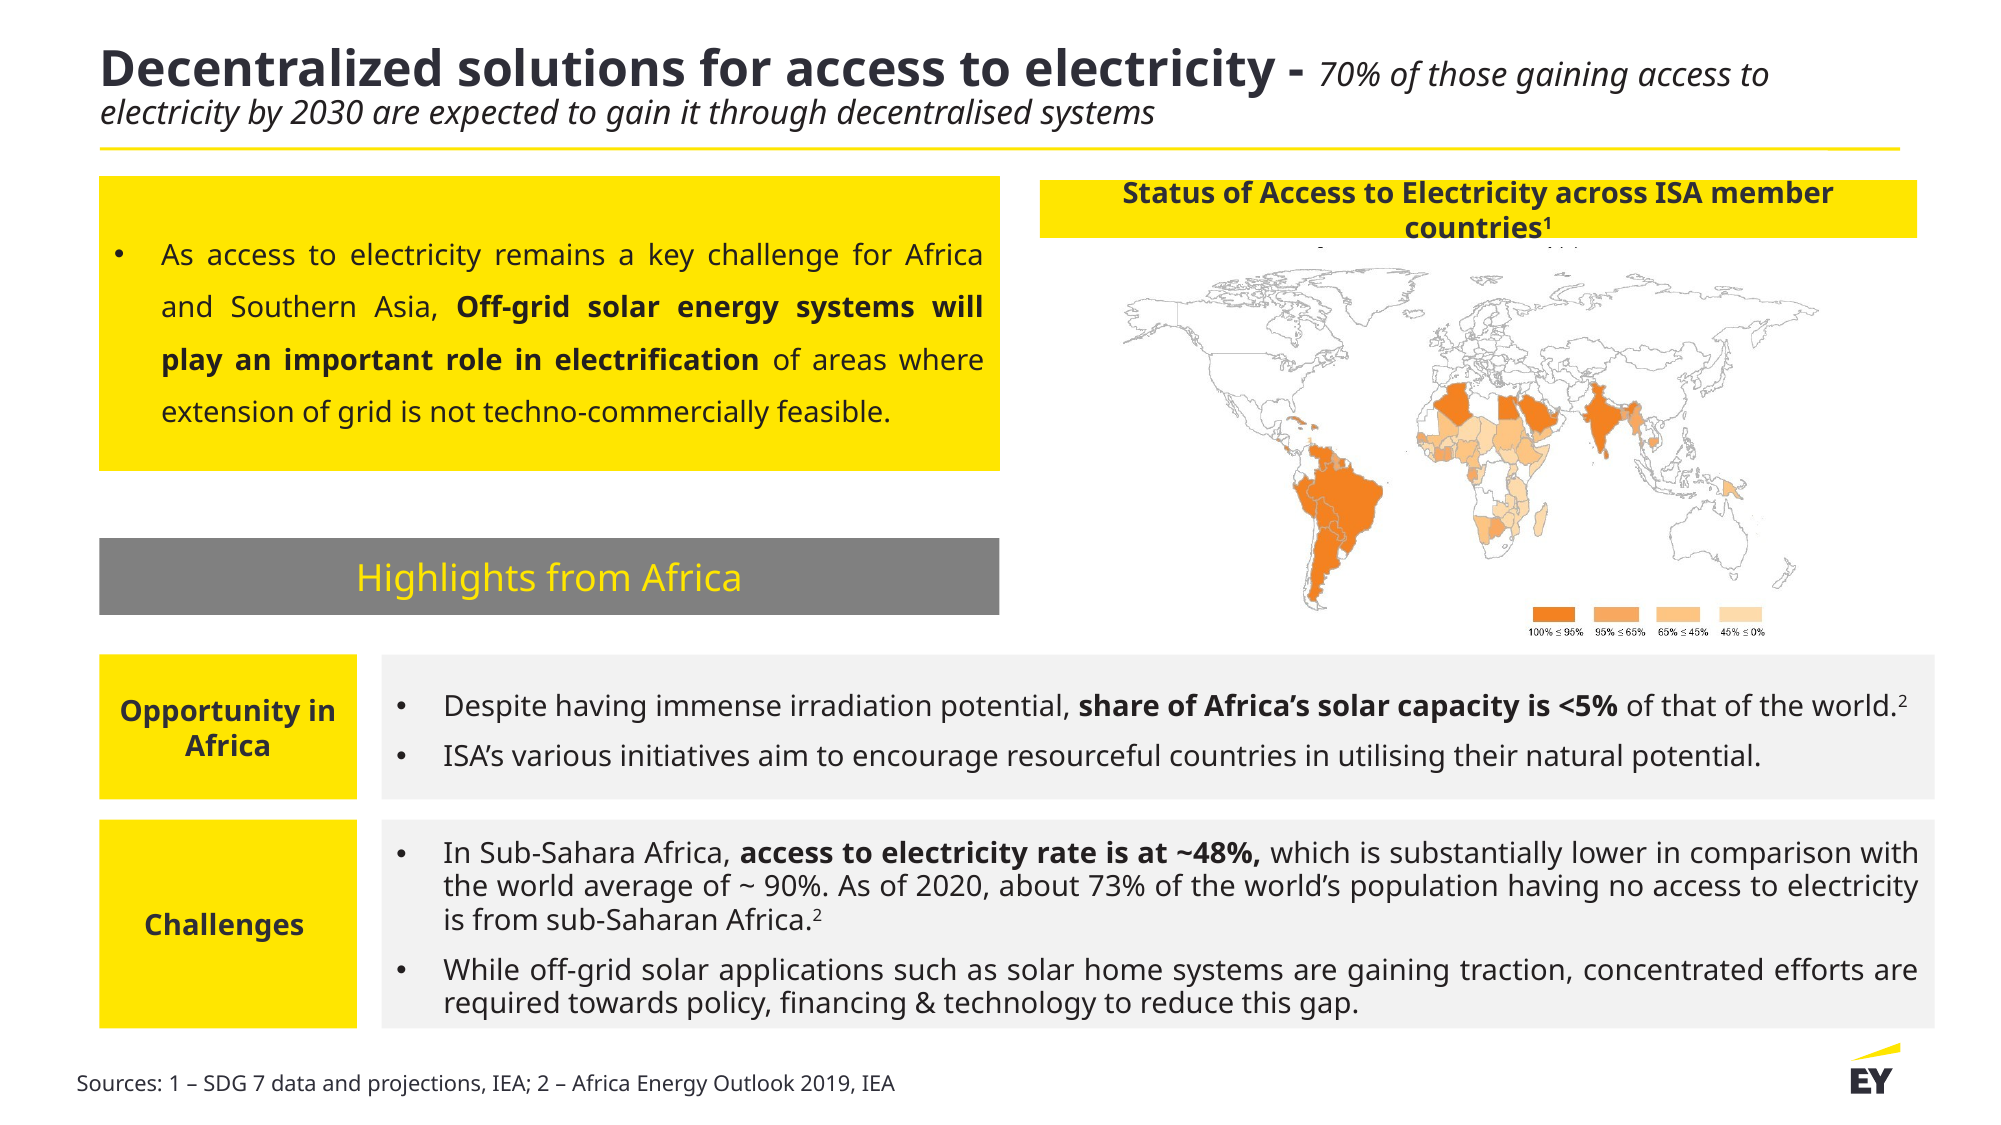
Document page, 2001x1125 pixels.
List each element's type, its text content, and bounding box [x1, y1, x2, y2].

text_box Status of Access to Electricity across ISA member countries1 [1038, 178, 1919, 240]
text_box In Sub-Sahara Africa, access to electricity rate is at ~48%, which is substantially lower in comparison with the world average of ~ 90%. As of 2020, about 73% of the world’s population having no access to electricity is from sub-Saharan Africa.2 While off-grid solar applications such as solar home systems are gaining traction, concentrated efforts are required towards policy, financing & technology to reduce this gap. [381, 819, 1935, 1029]
picture [1108, 246, 1831, 647]
text_box Challenges [97, 818, 359, 1030]
text_box Sources: 1 – SDG 7 data and projections, IEA; 2 – Africa Energy Outlook 2019, IEA [76, 1067, 1664, 1096]
text_box Despite having immense irradiation potential, share of Africa’s solar capacity is <5% of that of the world.2 ISA’s various initiatives aim to encourage resourceful countries in utilising their natural potential. [381, 654, 1935, 800]
title Decentralized solutions for access to electricity - 70% of those gaining access to electricity by 2030 are expected to gain it through decentralised systems [99, 40, 1900, 137]
text_box Highlights from Africa [97, 536, 1001, 617]
text_box As access to electricity remains a key challenge for Africa and Southern Asia, Off-grid solar energy systems will play an important role in electrification of areas where extension of grid is not techno-commercially feasible. [99, 176, 1000, 471]
text_box Opportunity in Africa [97, 652, 359, 802]
